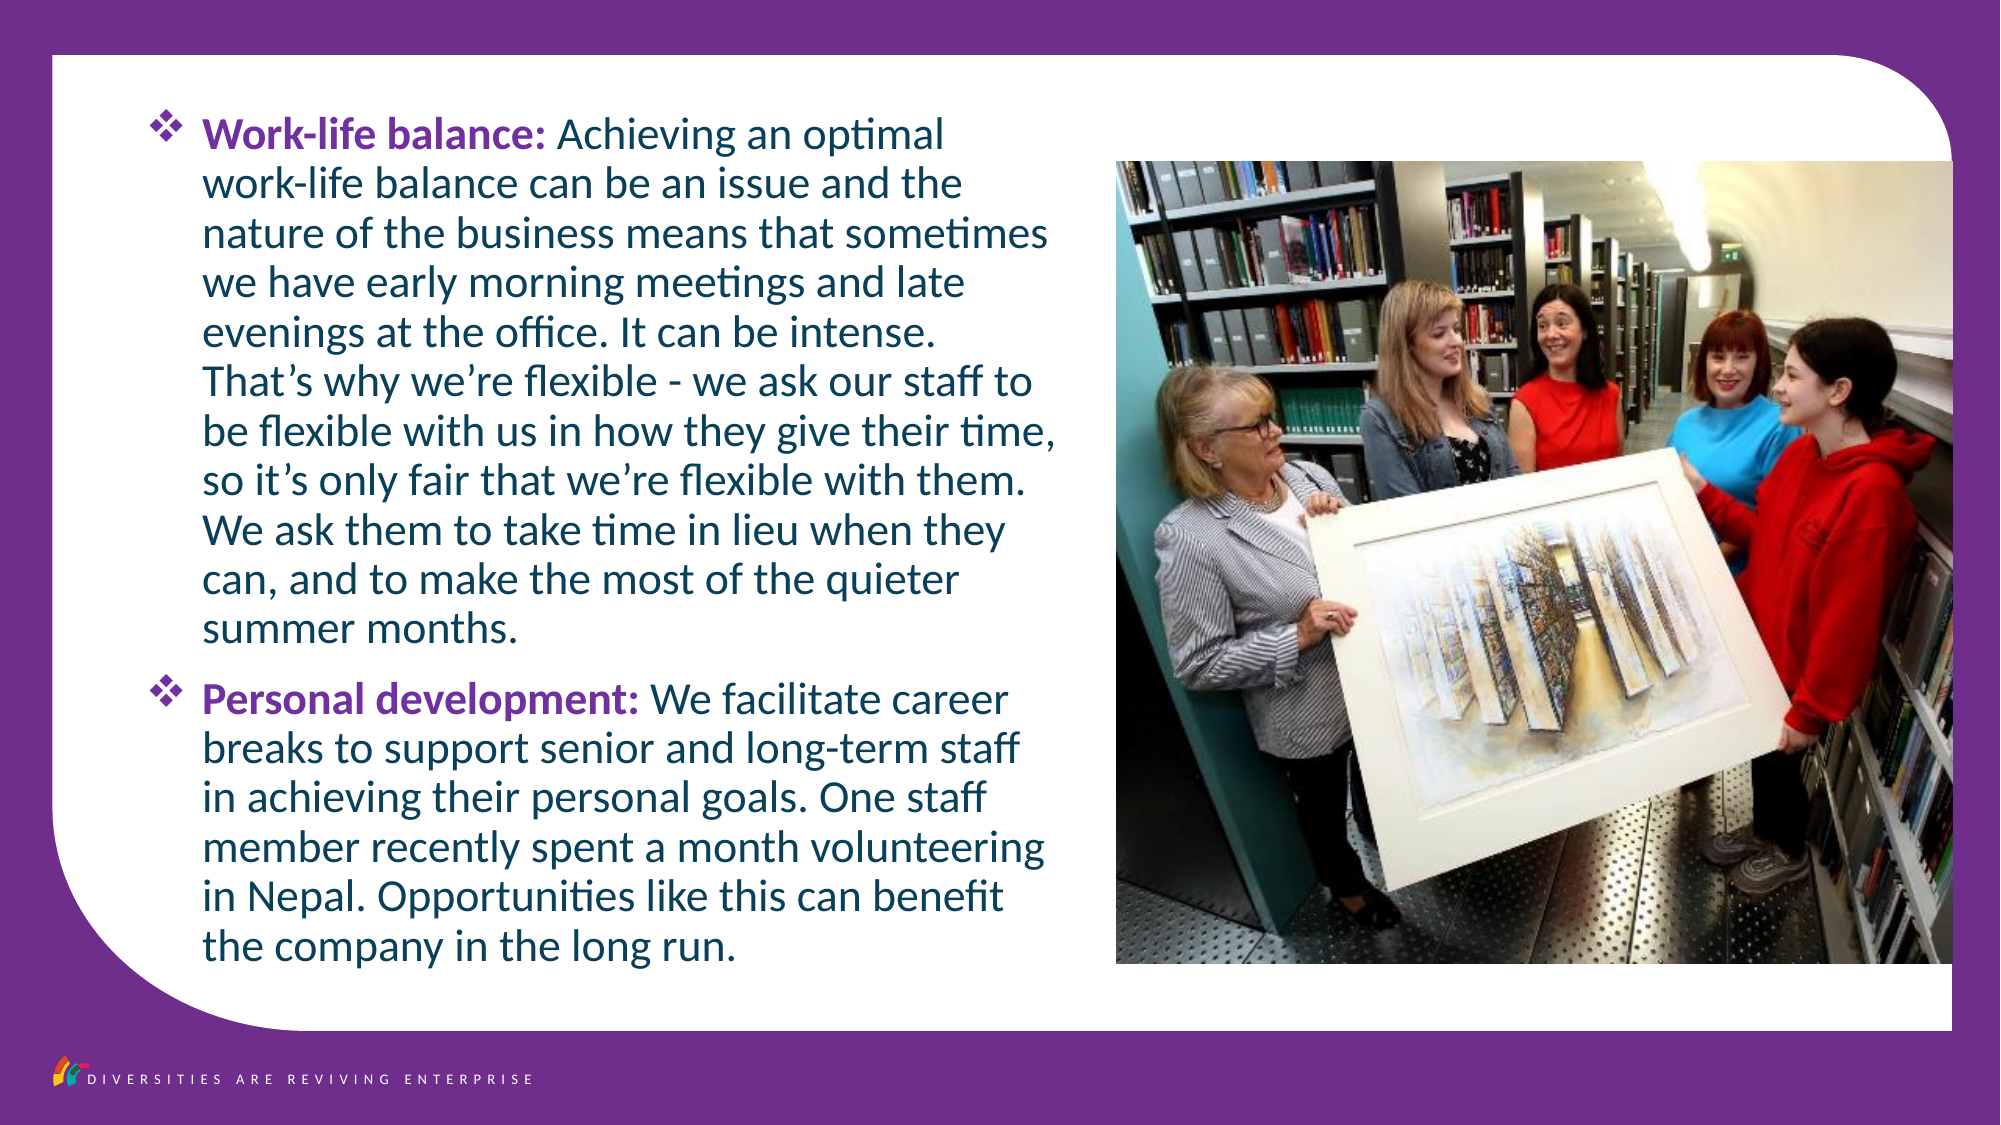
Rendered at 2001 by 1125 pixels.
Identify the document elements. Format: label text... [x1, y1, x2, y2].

picture [1116, 161, 1953, 964]
list Work-life balance: Achieving an optimal work-life balance can be an issue and the nature of the business means that sometimes we have early morning meetings and late evenings at the office. It can be intense. That’s why we’re flexible - we ask our staff to be flexible with us in how they give their time, so it’s only fair that we’re flexible with them. We ask them to take time in lieu when they can, and to make the most of the quieter summer months. Personal development: We facilitate career breaks to support senior and long-term staff in achieving their personal goals. One staff member recently spent a month volunteering in Nepal. Opportunities like this can benefit the company in the long run. [130, 102, 1073, 735]
